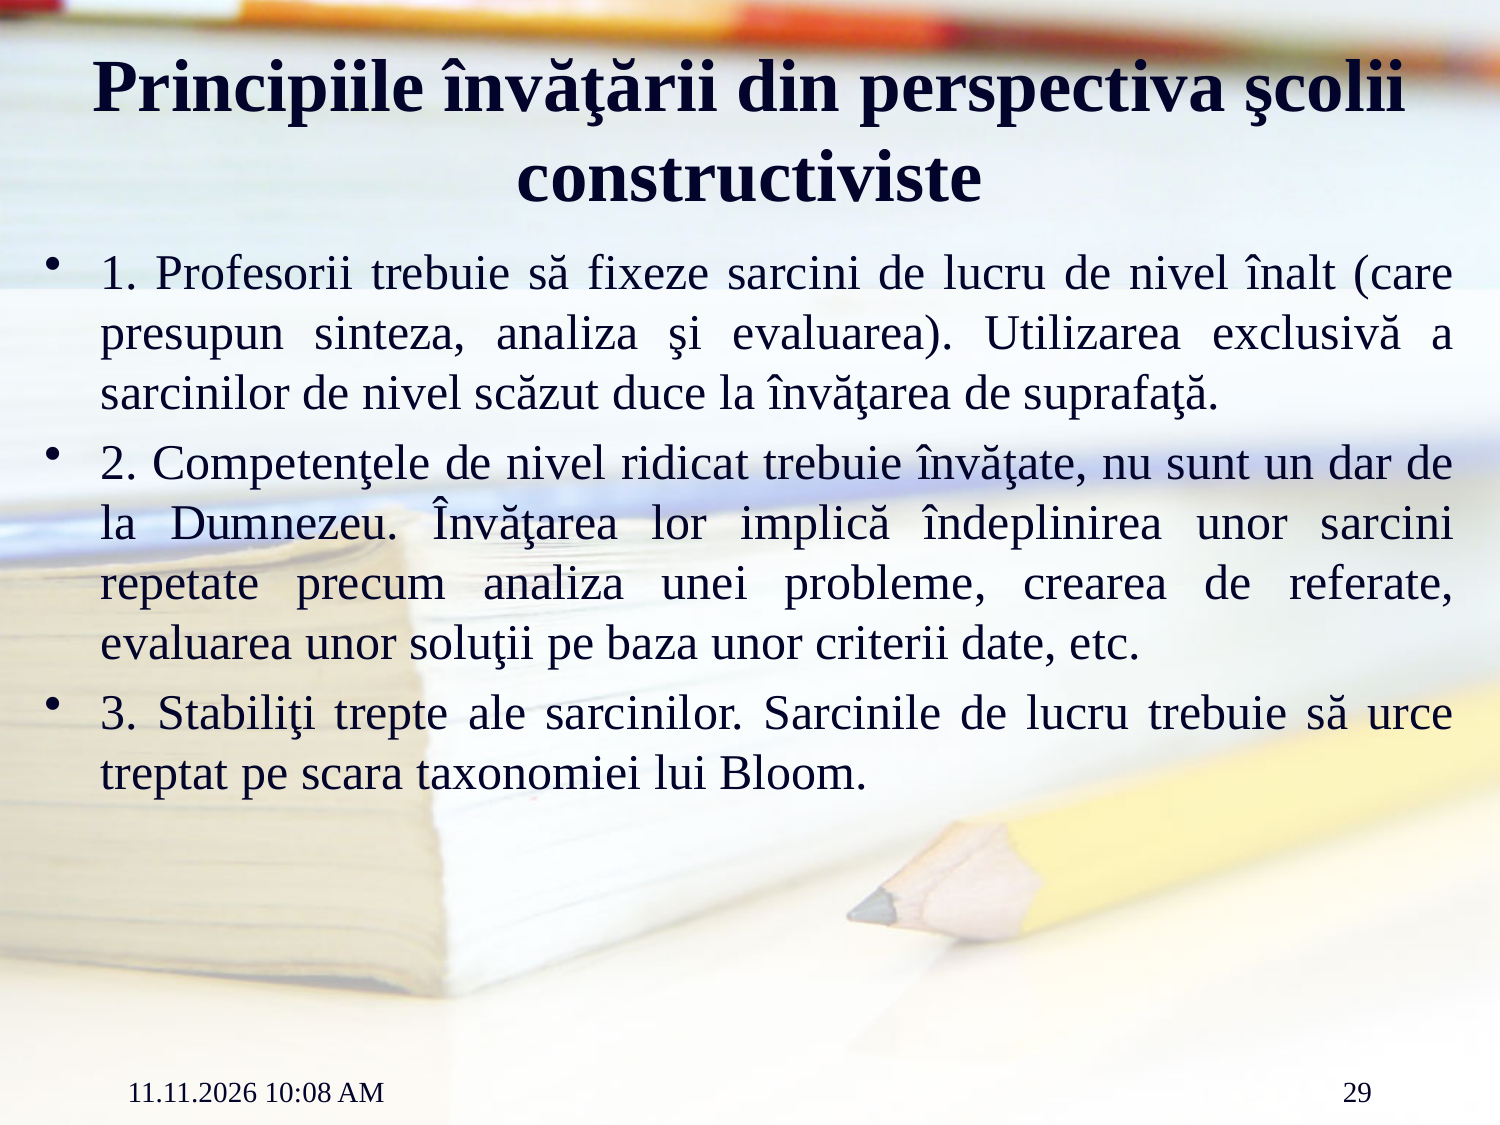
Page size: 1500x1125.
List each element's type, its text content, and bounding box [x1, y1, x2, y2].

slide_number 29 [1074, 1065, 1388, 1114]
list 1. Profesorii trebuie să fixeze sarcini de lucru de nivel înalt (care presupun sinteza, analiza şi evaluarea). Utilizarea exclusivă a sarcinilor de nivel scăzut duce la învăţarea de suprafaţă. 2. Competenţele de nivel ridicat trebuie învăţate, nu sunt un dar de la Dumnezeu. Învăţarea lor implică îndeplinirea unor sarcini repetate precum analiza unei probleme, crearea de referate, evaluarea unor soluţii pe baza unor criterii date, etc. 3. Stabiliţi trepte ale sarcinilor. Sarcinile de lucru trebuie să urce treptat pe scara taxonomiei lui Bloom. [29, 231, 1471, 1044]
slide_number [112, 1065, 426, 1114]
title Principiile învăţării din perspectiva şcolii constructiviste [29, 32, 1471, 221]
picture [0, 0, 1500, 1125]
